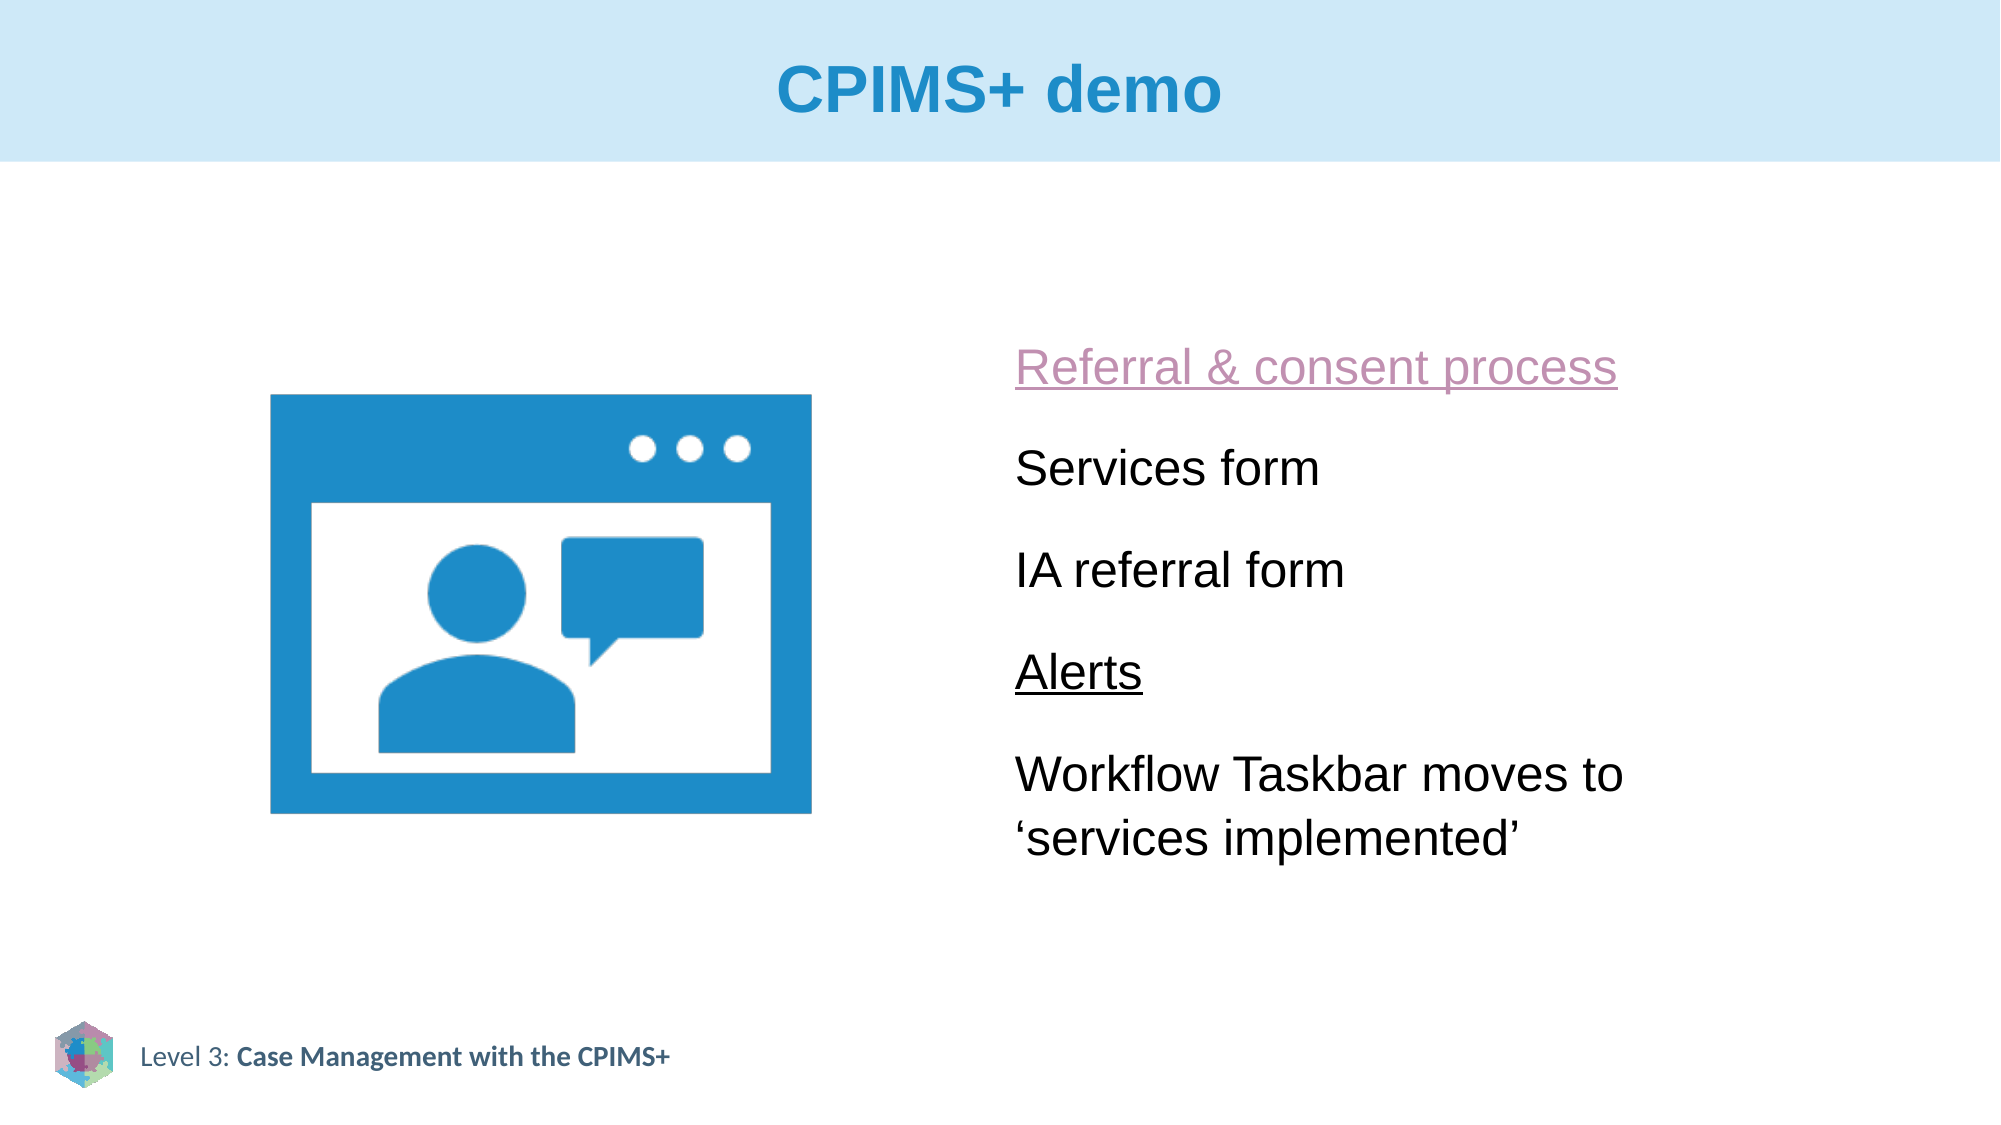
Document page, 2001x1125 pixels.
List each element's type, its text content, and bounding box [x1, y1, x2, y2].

title CPIMS+ demo [137, 19, 1863, 163]
picture [217, 280, 866, 929]
text_box Referral & consent process Services form IA referral form Alerts Workflow Taskbar moves to ‘services implemented’ [999, 322, 1804, 873]
picture [55, 1021, 113, 1088]
